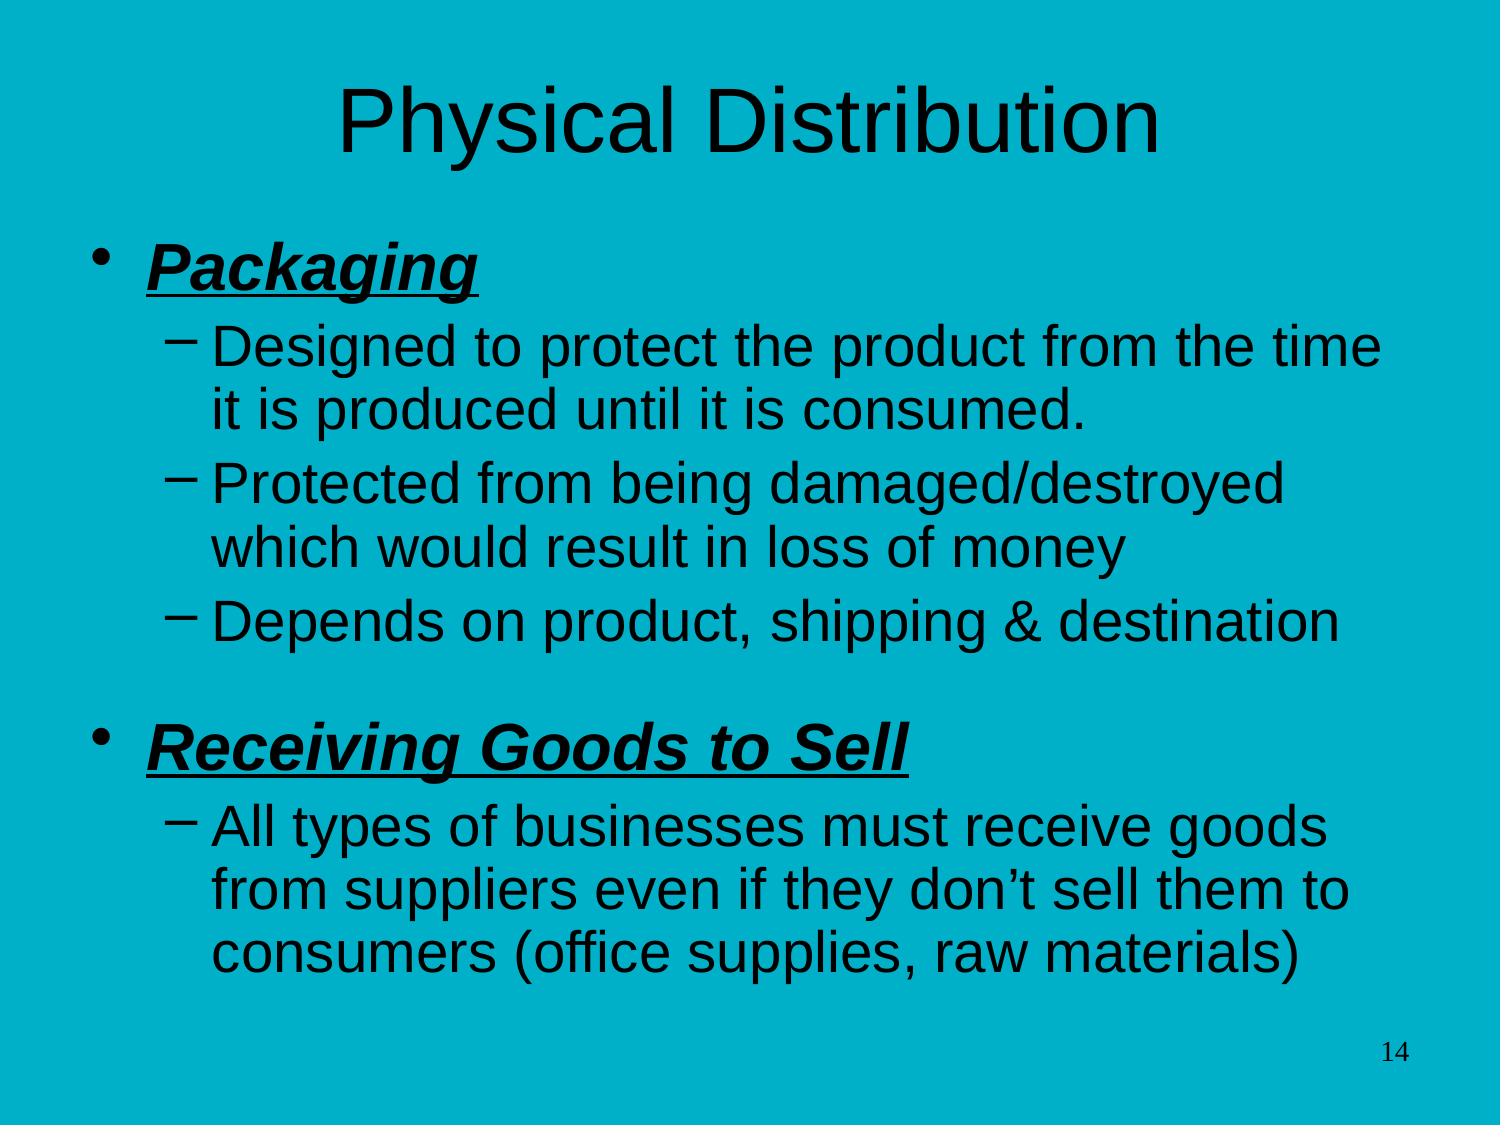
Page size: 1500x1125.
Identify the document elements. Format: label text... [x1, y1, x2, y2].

list Packaging Designed to protect the product from the time it is produced until it is consumed. Protected from being damaged/destroyed which would result in loss of money Depends on product, shipping & destination Receiving Goods to Sell All types of businesses must receive goods from suppliers even if they don’t sell them to consumers (office supplies, raw materials) [74, 224, 1426, 1038]
title Physical Distribution [74, 44, 1426, 188]
slide_number 14 [1074, 1038, 1426, 1103]
